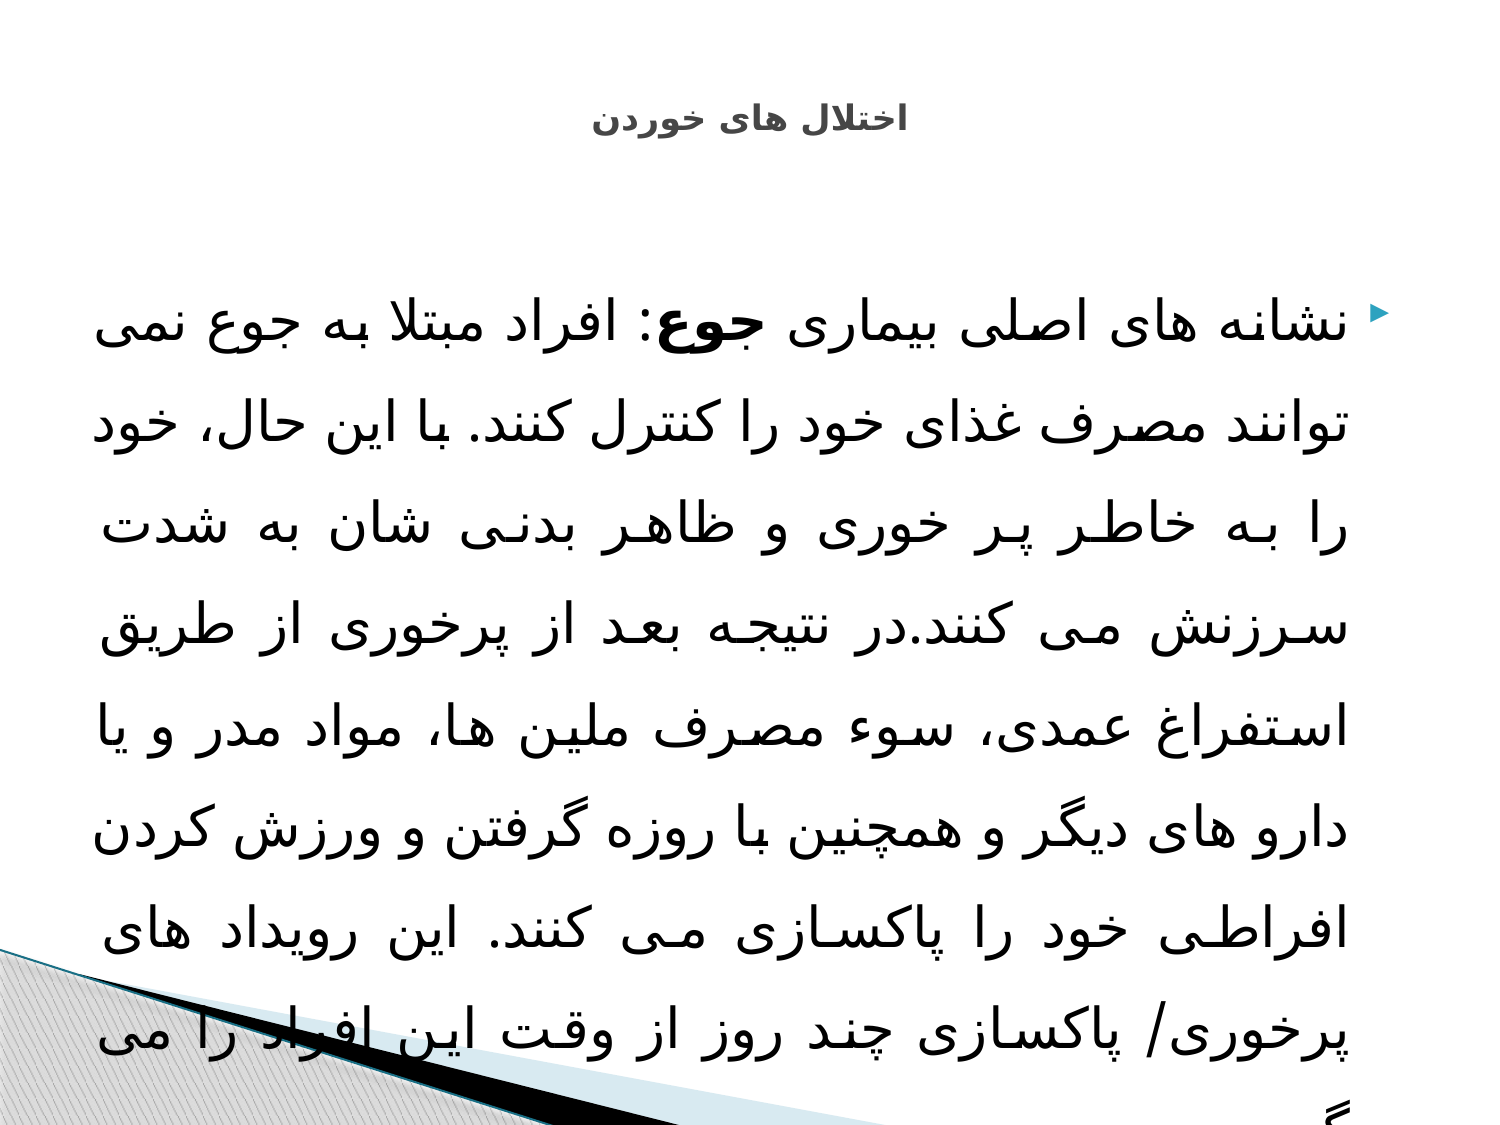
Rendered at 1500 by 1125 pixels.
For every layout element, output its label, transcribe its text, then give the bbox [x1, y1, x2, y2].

title اختلال های خوردن [75, 45, 1425, 188]
list نشانه های اصلی بیماری جوع: افراد مبتلا به جوع نمی توانند مصرف غذای خود را کنترل کنند. با این حال، خود را به خاطر پر خوری و ظاهر بدنی شان به شدت سرزنش می کنند.در نتیجه بعد از پرخوری از طریق استفراغ عمدی، سوء مصرف ملین ها، مواد مدر و یا دارو های دیگر و همچنین با روزه گرفتن و ورزش کردن افراطی خود را پاکسازی می کنند. این رویداد های پرخوری/ پاکسازی چند روز از وقت این افراد را می گیرد. [75, 243, 1425, 986]
